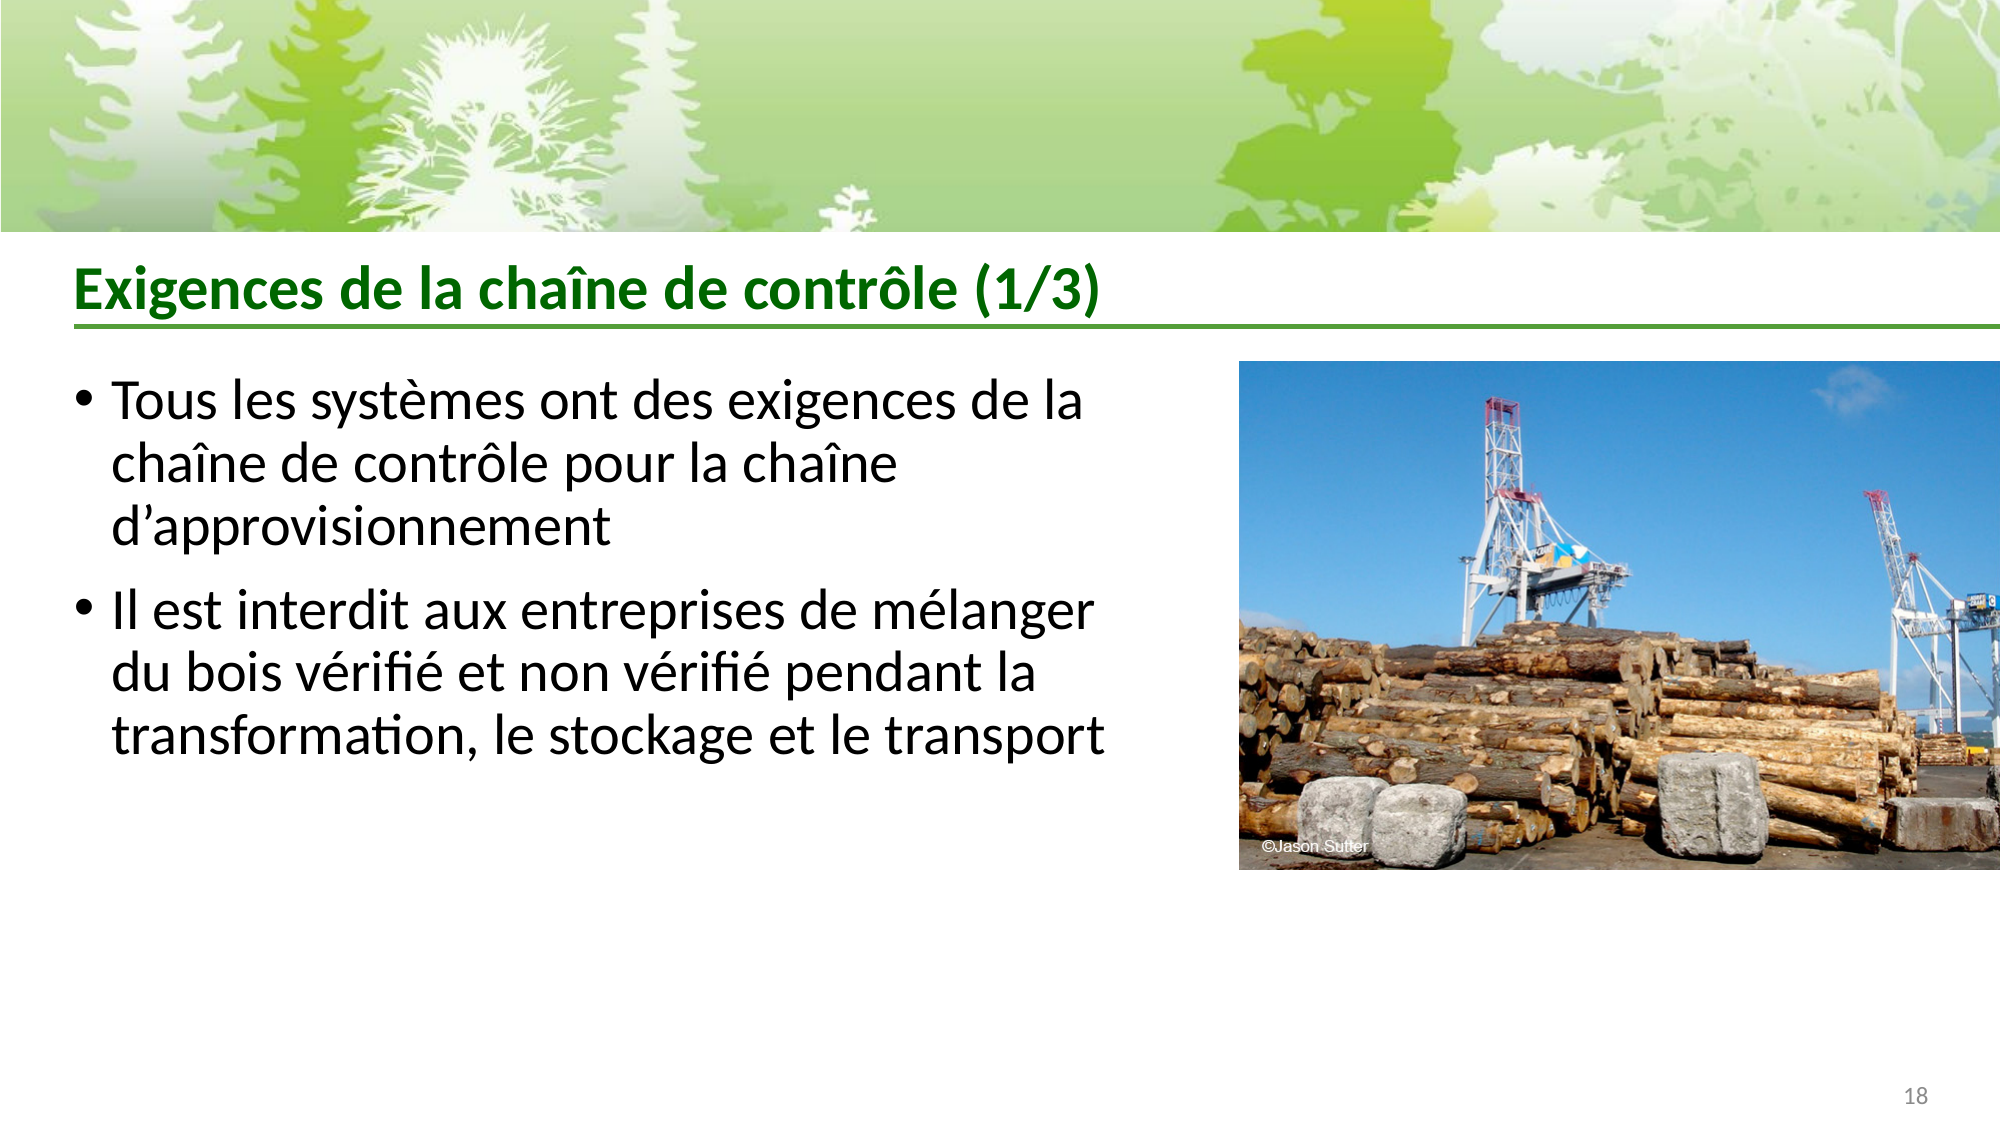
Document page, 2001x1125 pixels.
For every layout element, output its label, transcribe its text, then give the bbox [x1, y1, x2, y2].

slide_number 18 [1493, 1065, 1944, 1125]
list Tous les systèmes ont des exigences de la chaîne de contrôle pour la chaîne d’approvisionnement Il est interdit aux entreprises de mélanger du bois vérifié et non vérifié pendant la transformation, le stockage et le transport [58, 362, 1174, 1105]
title Exigences de la chaîne de contrôle (1/3) [58, 195, 1409, 384]
picture [0, 0, 2000, 232]
picture [1239, 361, 2000, 870]
